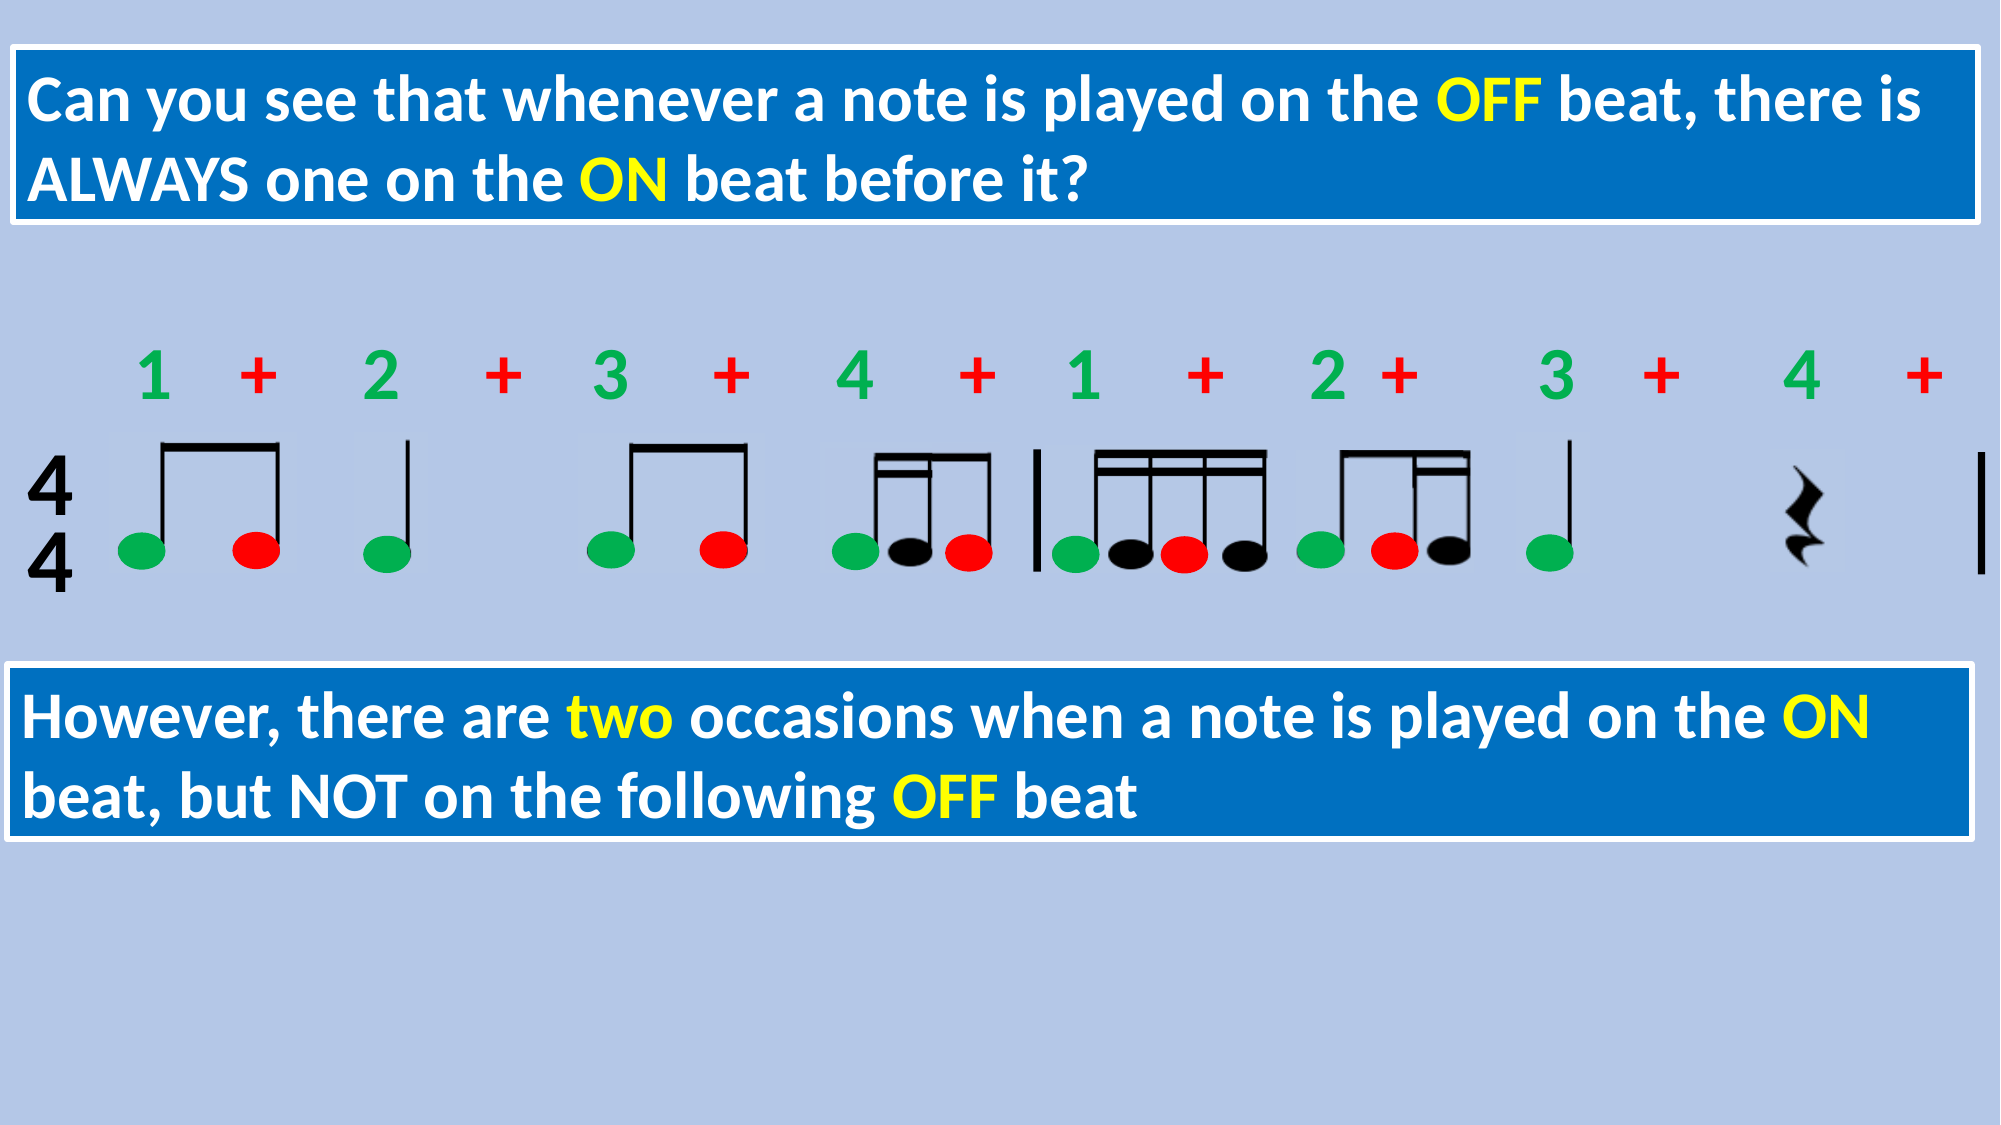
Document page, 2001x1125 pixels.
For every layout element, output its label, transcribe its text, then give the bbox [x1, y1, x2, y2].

picture [820, 442, 1000, 573]
picture [1516, 432, 1590, 573]
picture [578, 433, 765, 573]
text_box [1977, 451, 1986, 575]
picture [109, 432, 297, 573]
picture [1295, 449, 1475, 573]
picture [1770, 449, 1846, 572]
picture [354, 432, 428, 573]
picture [1045, 445, 1269, 573]
text_box Can you see that whenever a note is played on the OFF beat, there is ALWAYS one on the ON beat before it? [13, 47, 1978, 222]
text_box 4 [13, 493, 96, 619]
text_box 4 [12, 415, 95, 541]
text_box However, there are two occasions when a note is played on the ON beat, but NOT on the following OFF beat [7, 664, 1972, 839]
text_box 1 + 2 + 3 + 4 + 1 + 2 + 3 + 4 + [119, 317, 1983, 423]
text_box [1032, 448, 1042, 573]
